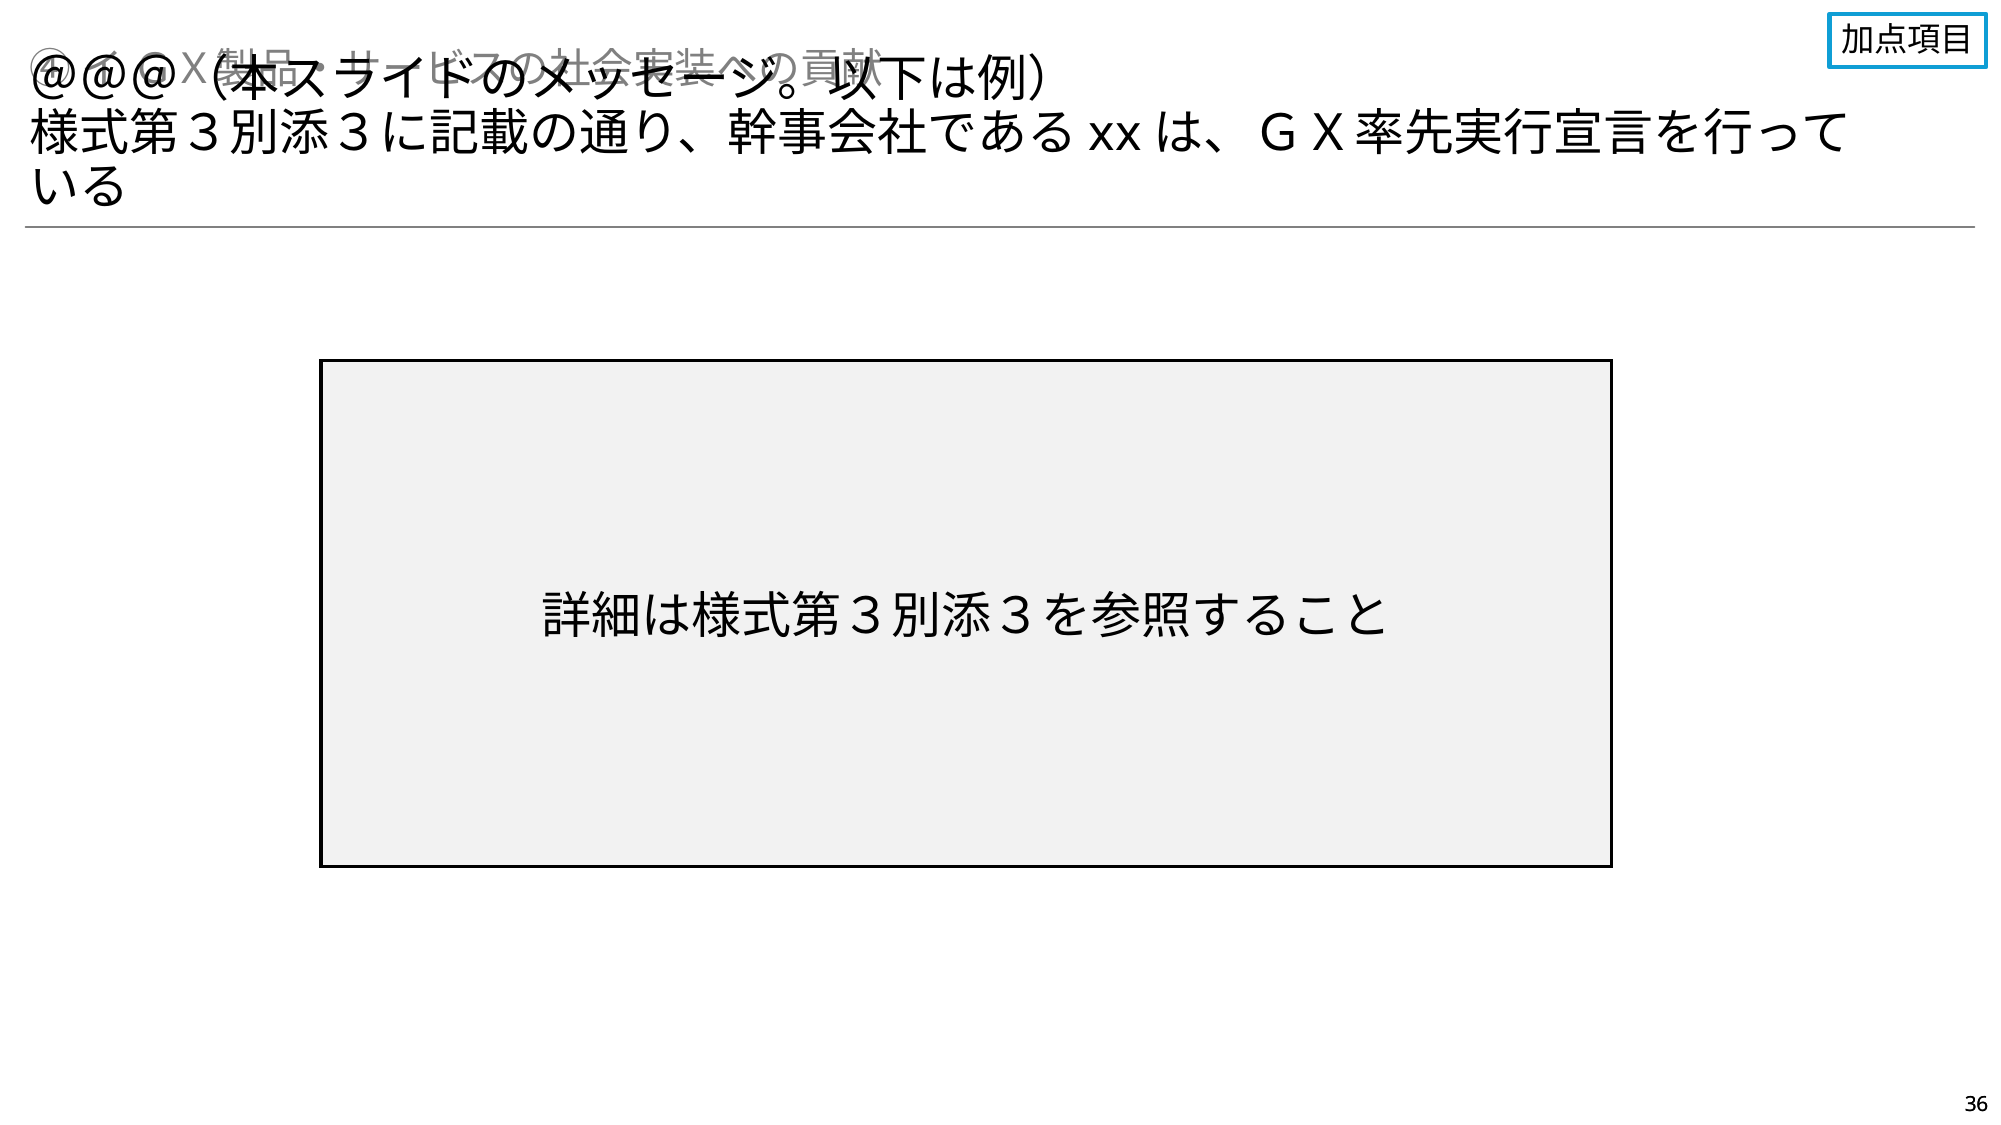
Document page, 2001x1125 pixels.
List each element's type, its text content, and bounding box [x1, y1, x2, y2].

text_box 詳細は様式第３別添３を参照すること [319, 359, 1613, 868]
text_box 加点項目 [1829, 13, 1986, 68]
text_box ④イ ＧＸ製品・サービスの社会実装への貢献 [29, 47, 1802, 53]
text_box ＠＠＠（本スライドのメッセージ。以下は例） 様式第３別添３に記載の通り、幹事会社であるxxは、ＧＸ率先実行宣言を行っている [29, 53, 1875, 216]
